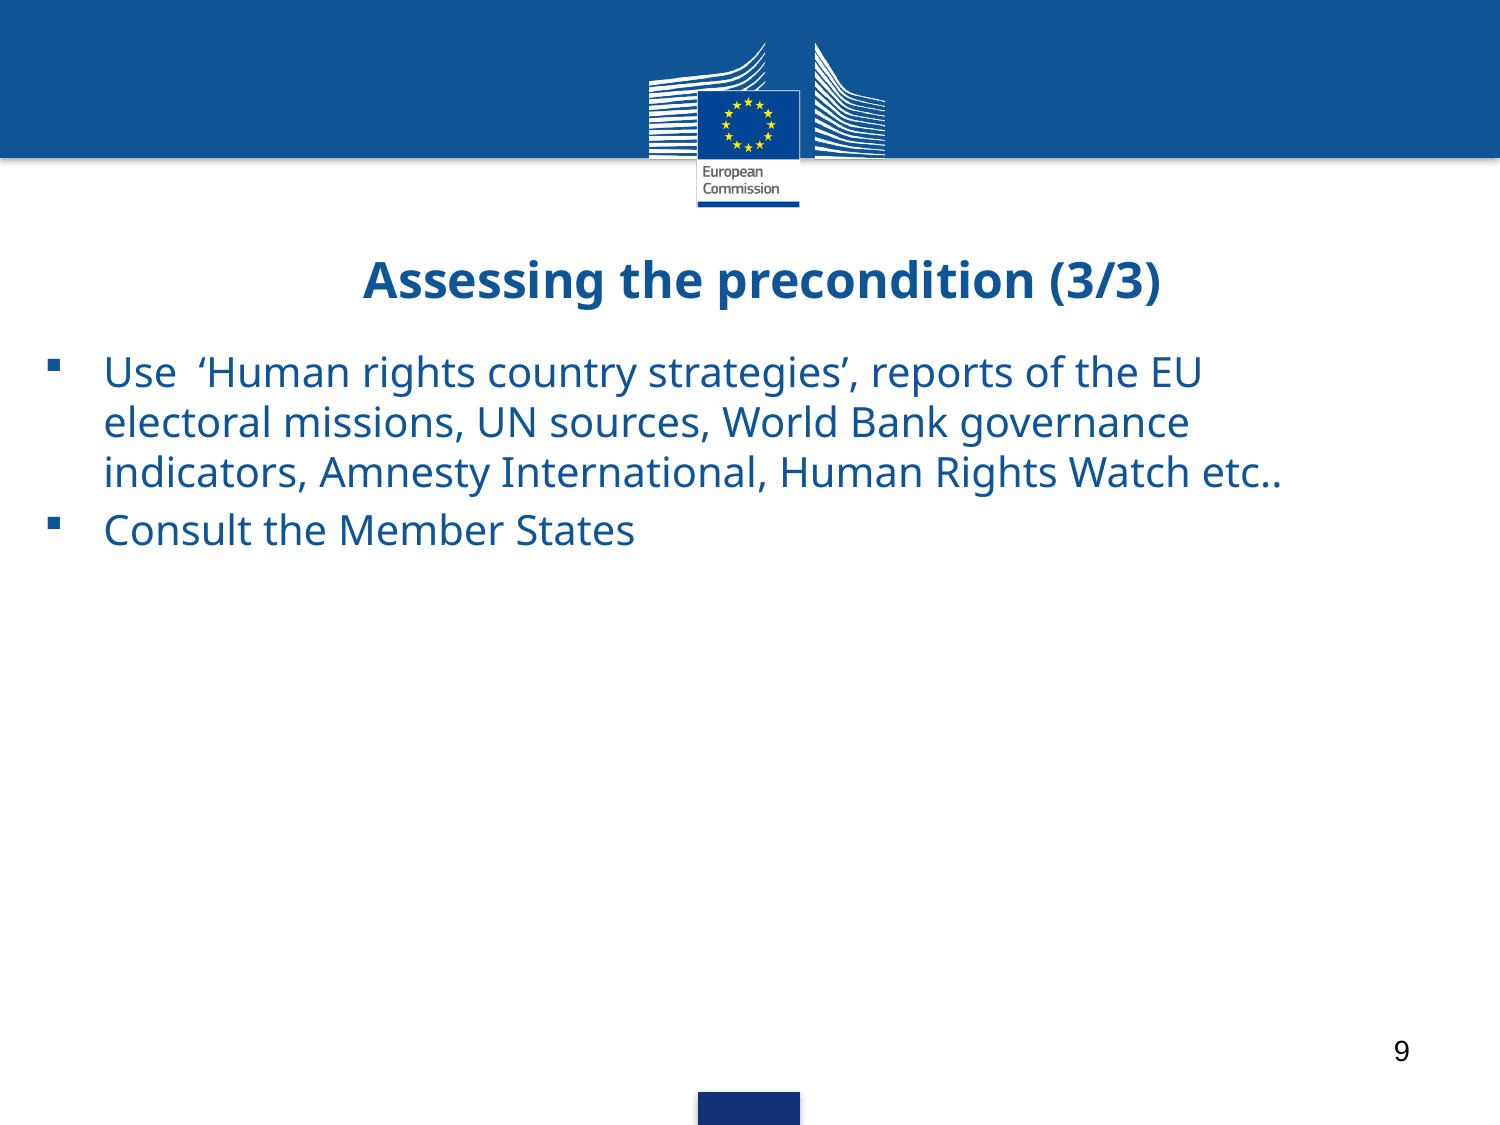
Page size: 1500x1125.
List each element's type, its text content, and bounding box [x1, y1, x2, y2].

picture [649, 42, 885, 208]
slide_number 9 [1074, 1024, 1426, 1103]
title Assessing the precondition (3/3) [64, 219, 1416, 339]
list Use ‘Human rights country strategies’, reports of the EU electoral missions, UN sources, World Bank governance indicators, Amnesty International, Human Rights Watch etc.. Consult the Member States [29, 337, 1380, 977]
